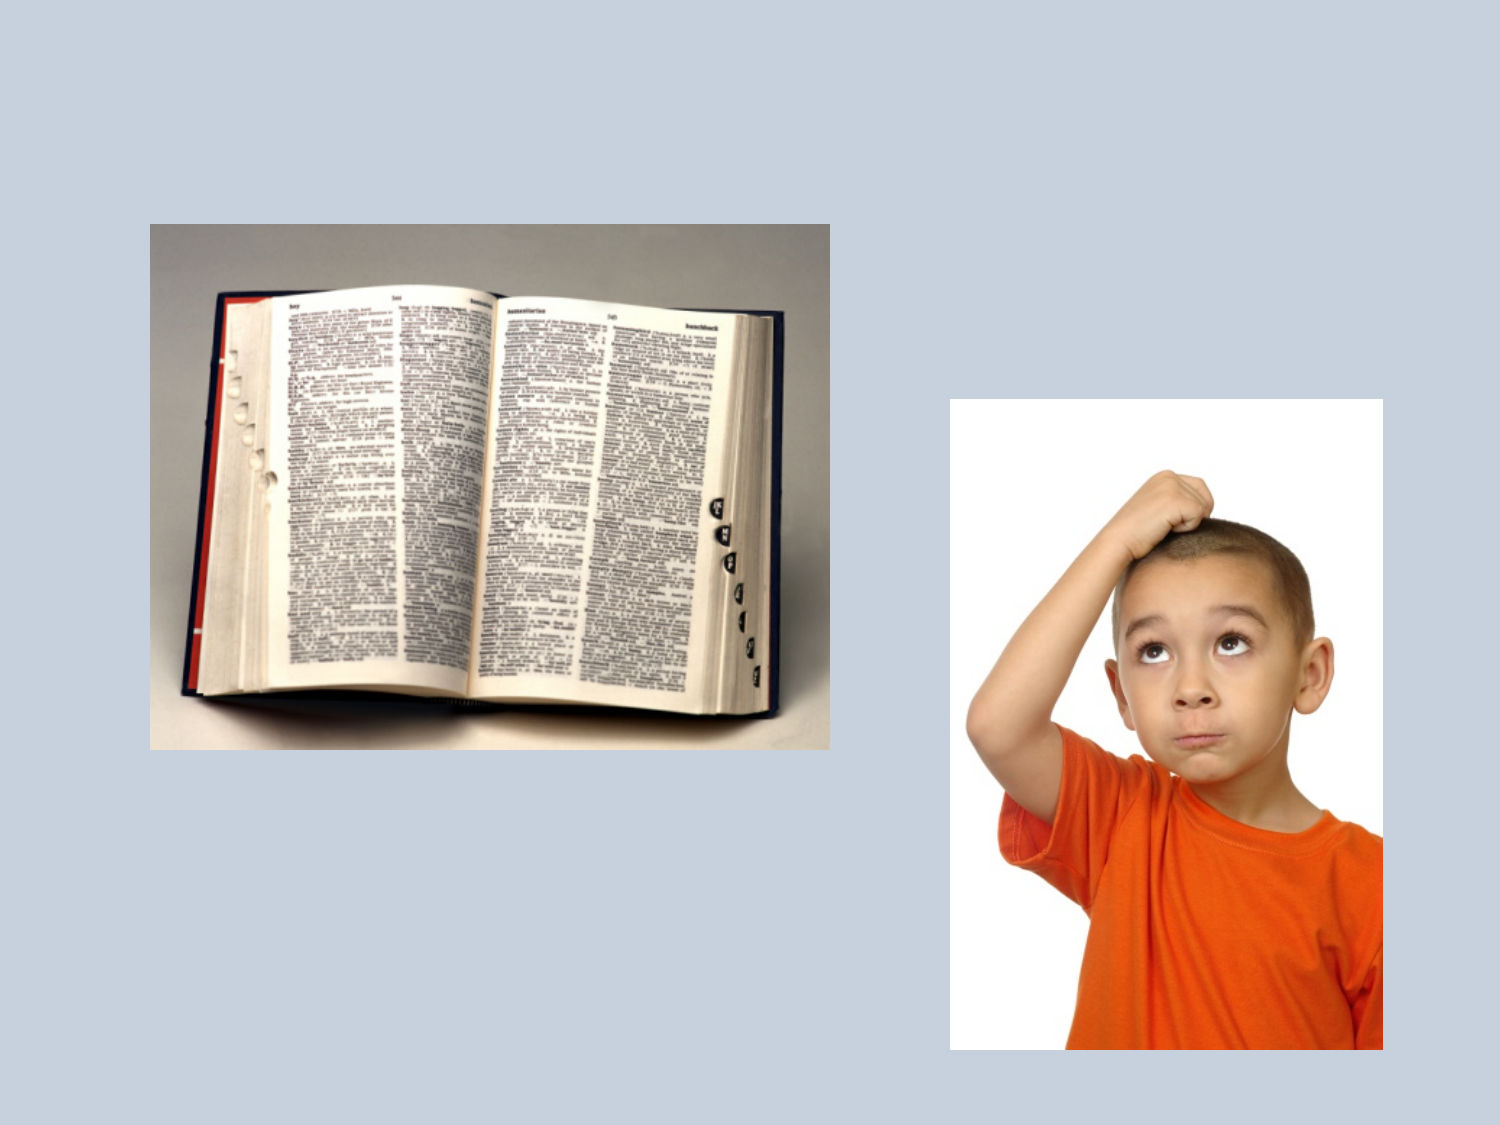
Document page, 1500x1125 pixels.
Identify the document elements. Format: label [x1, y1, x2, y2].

picture [149, 224, 830, 751]
picture [949, 399, 1383, 1051]
